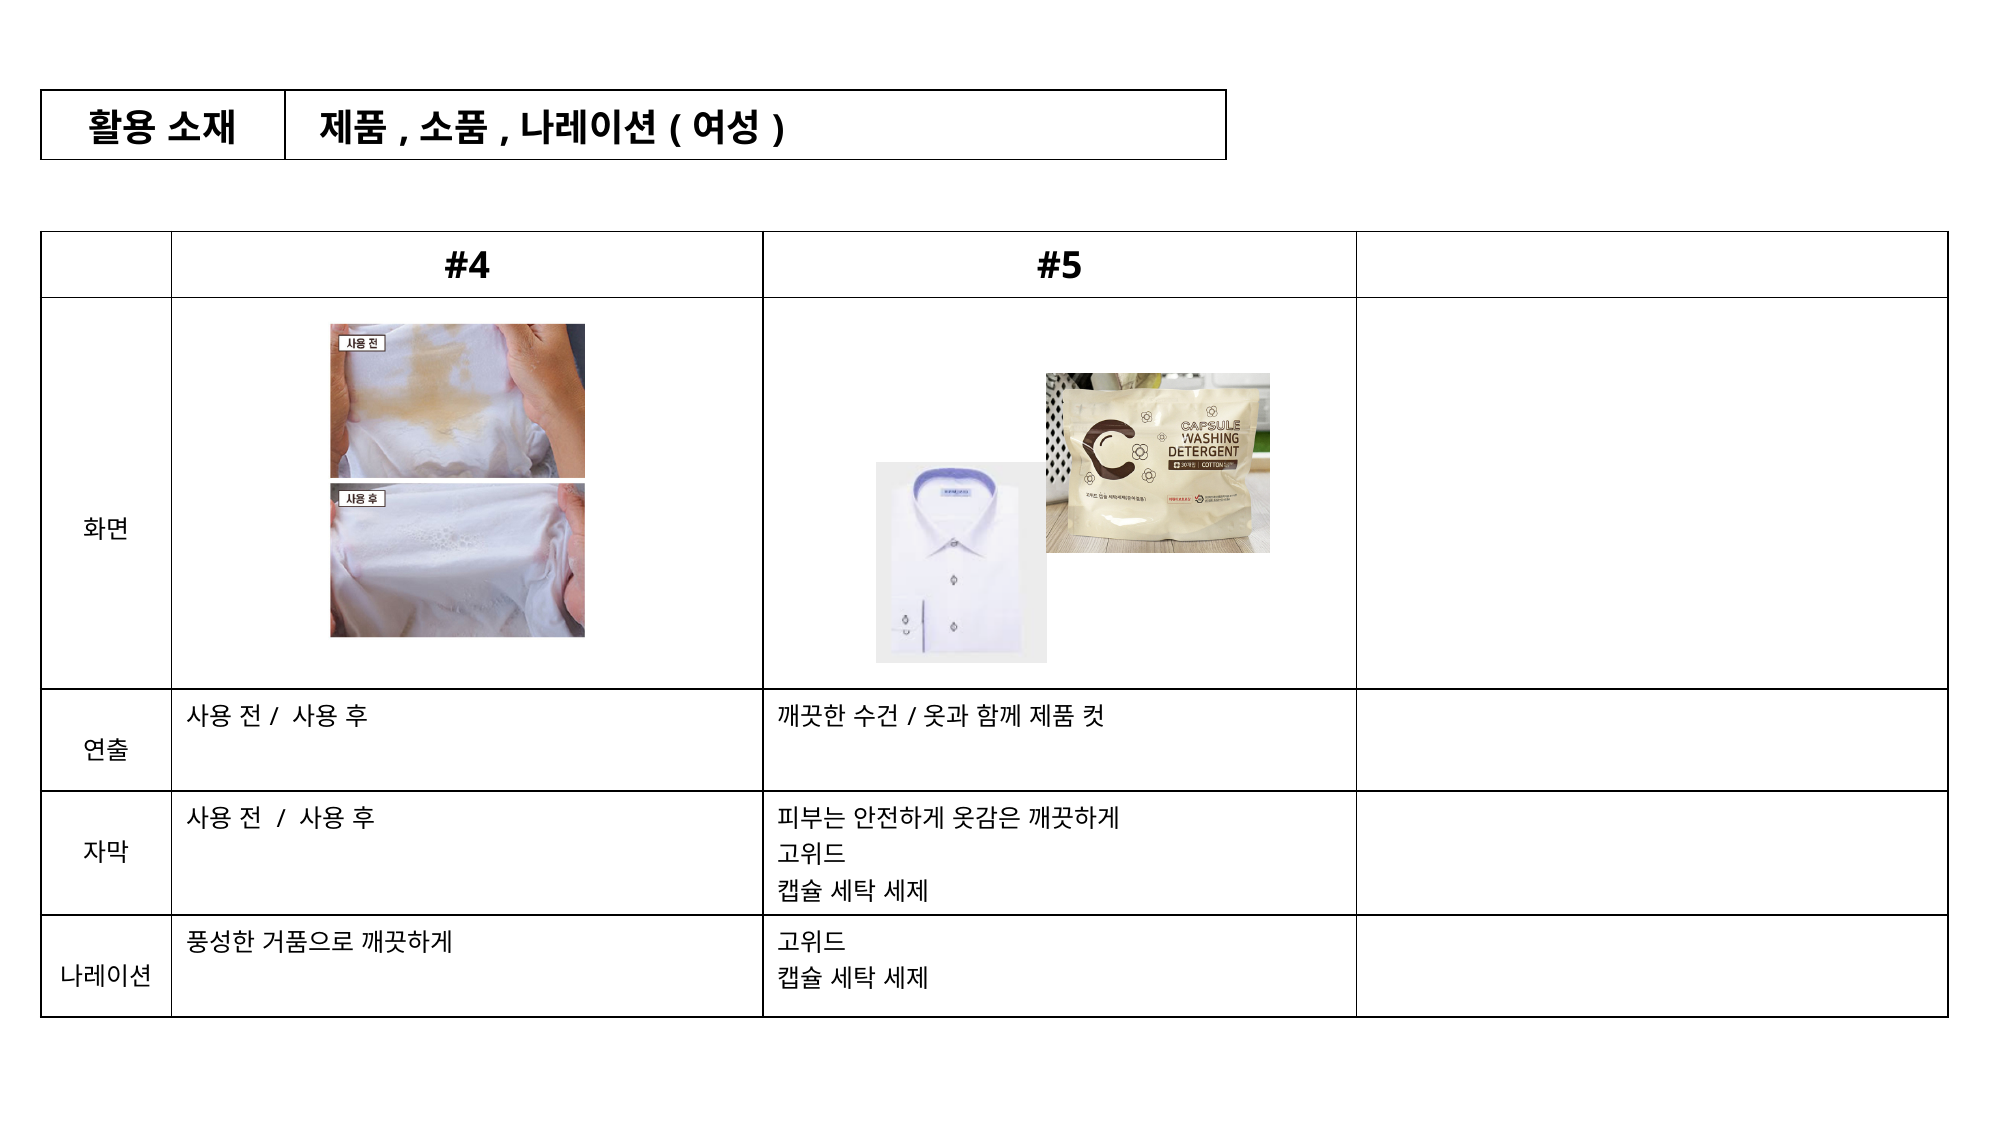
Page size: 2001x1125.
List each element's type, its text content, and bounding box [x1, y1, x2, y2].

table_header [42, 232, 171, 297]
table_header #5 [764, 232, 1356, 297]
table_cell 나레이션 [42, 916, 171, 1016]
table_header 활용 소재 [42, 91, 284, 159]
table_cell 자막 [42, 792, 171, 914]
table_cell [1357, 690, 1947, 790]
table_cell 연출 [42, 690, 171, 790]
table_header #4 [172, 232, 762, 297]
table_cell [172, 298, 762, 688]
table_cell [1357, 298, 1947, 688]
table_cell 풍성한 거품으로 깨끗하게 [172, 916, 762, 1016]
table_cell 고위드 캡슐 세탁 세제 [764, 916, 1356, 1016]
table_header 제품,소품,나레이션(여성) [286, 91, 1225, 159]
picture [321, 319, 596, 643]
table_cell 사용 전/ 사용 후 [172, 690, 762, 790]
table_cell 사용 전 / 사용 후 [172, 792, 762, 914]
table_cell [1357, 916, 1947, 1016]
table_cell 화면 [42, 298, 171, 688]
table_header [1357, 232, 1947, 297]
table_cell [764, 298, 1356, 688]
table_cell 깨끗한 수건/옷과 함께 제품 컷 [764, 690, 1356, 790]
table_cell 피부는 안전하게 옷감은 깨끗하게 고위드 캡슐 세탁 세제 [764, 792, 1356, 914]
picture [876, 373, 1270, 663]
table_cell [1357, 792, 1947, 914]
